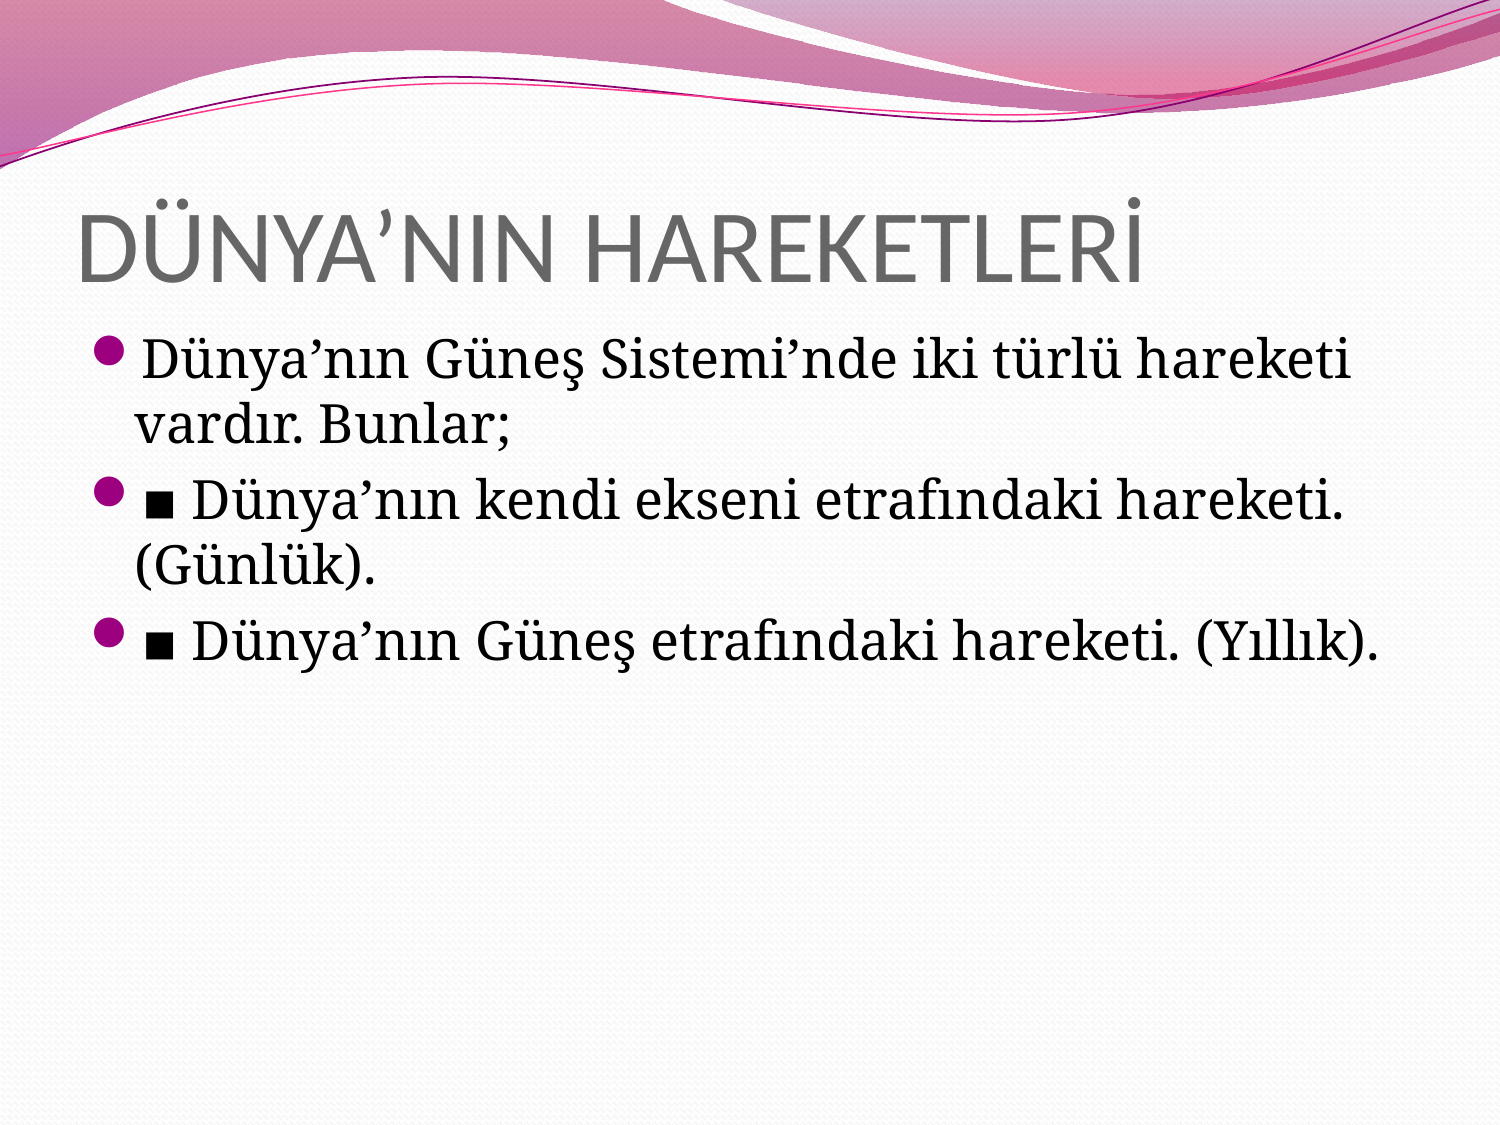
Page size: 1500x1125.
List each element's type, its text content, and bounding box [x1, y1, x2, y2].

list Dünya’nın Güneş Sistemi’nde iki türlü hareketi vardır. Bunlar; ▪ Dünya’nın kendi ekseni etrafındaki hareketi. (Günlük). ▪ Dünya’nın Güneş etrafındaki hareketi. (Yıllık). [75, 317, 1425, 1038]
title DÜNYA’NIN HAREKETLERİ [75, 115, 1425, 303]
